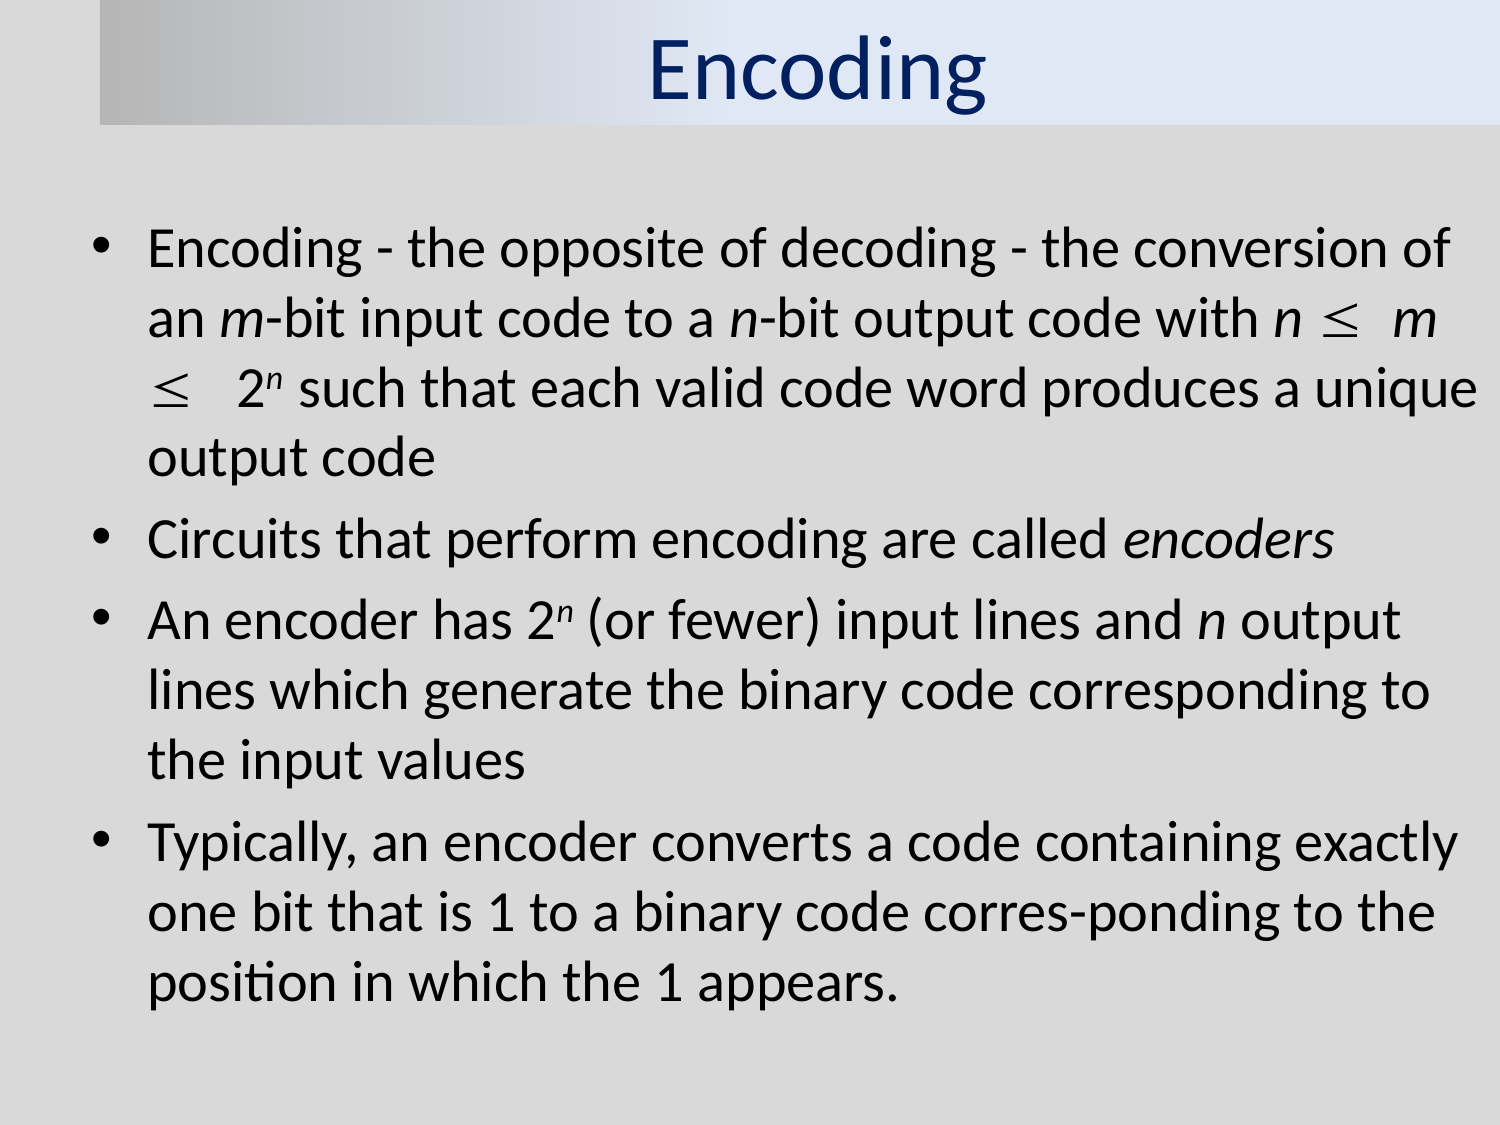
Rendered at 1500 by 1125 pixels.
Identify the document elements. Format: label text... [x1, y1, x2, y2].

list Encoding - the opposite of decoding - the conversion of an m-bit input code to a n-bit output code with n £ m £ 2n such that each valid code word produces a unique output code Circuits that perform encoding are called encoders An encoder has 2n (or fewer) input lines and n output lines which generate the binary code corresponding to the input values Typically, an encoder converts a code containing exactly one bit that is 1 to a binary code corres-ponding to the position in which the 1 appears. [76, 201, 1496, 1027]
title Encoding [135, 0, 1500, 125]
